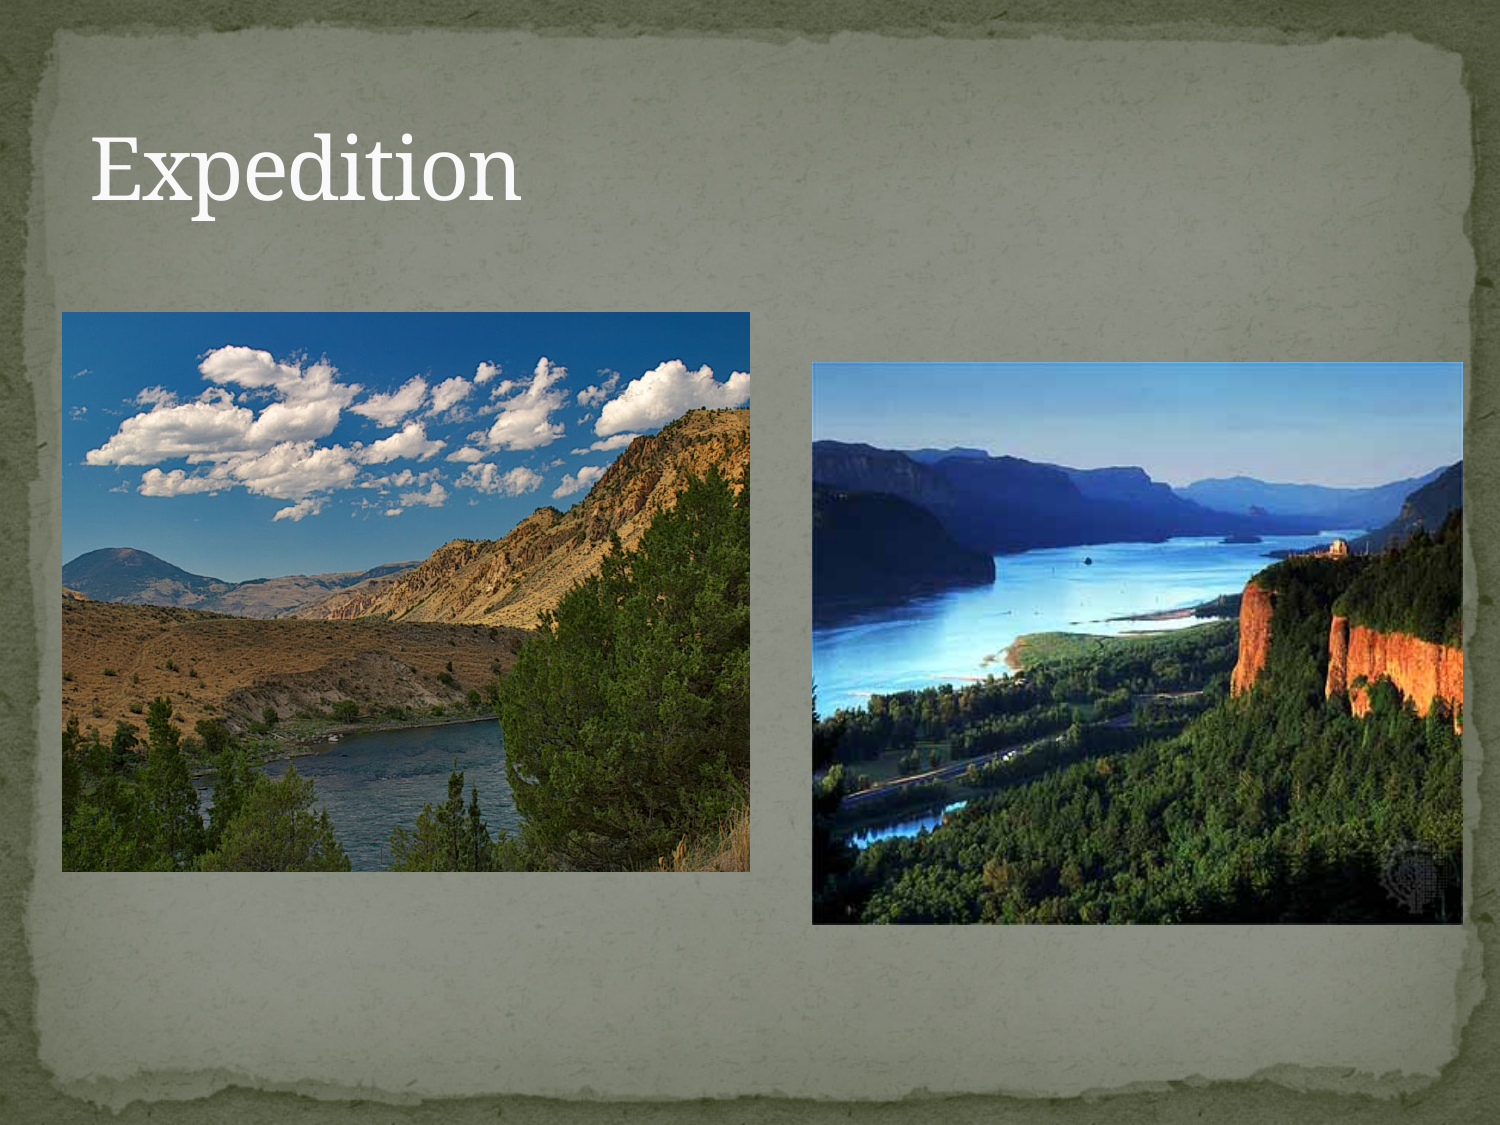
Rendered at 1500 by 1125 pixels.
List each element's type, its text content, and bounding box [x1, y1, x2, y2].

title Expedition [74, 24, 1425, 225]
text_box [13, 0, 337, 199]
picture [812, 362, 1463, 925]
picture [62, 312, 750, 872]
